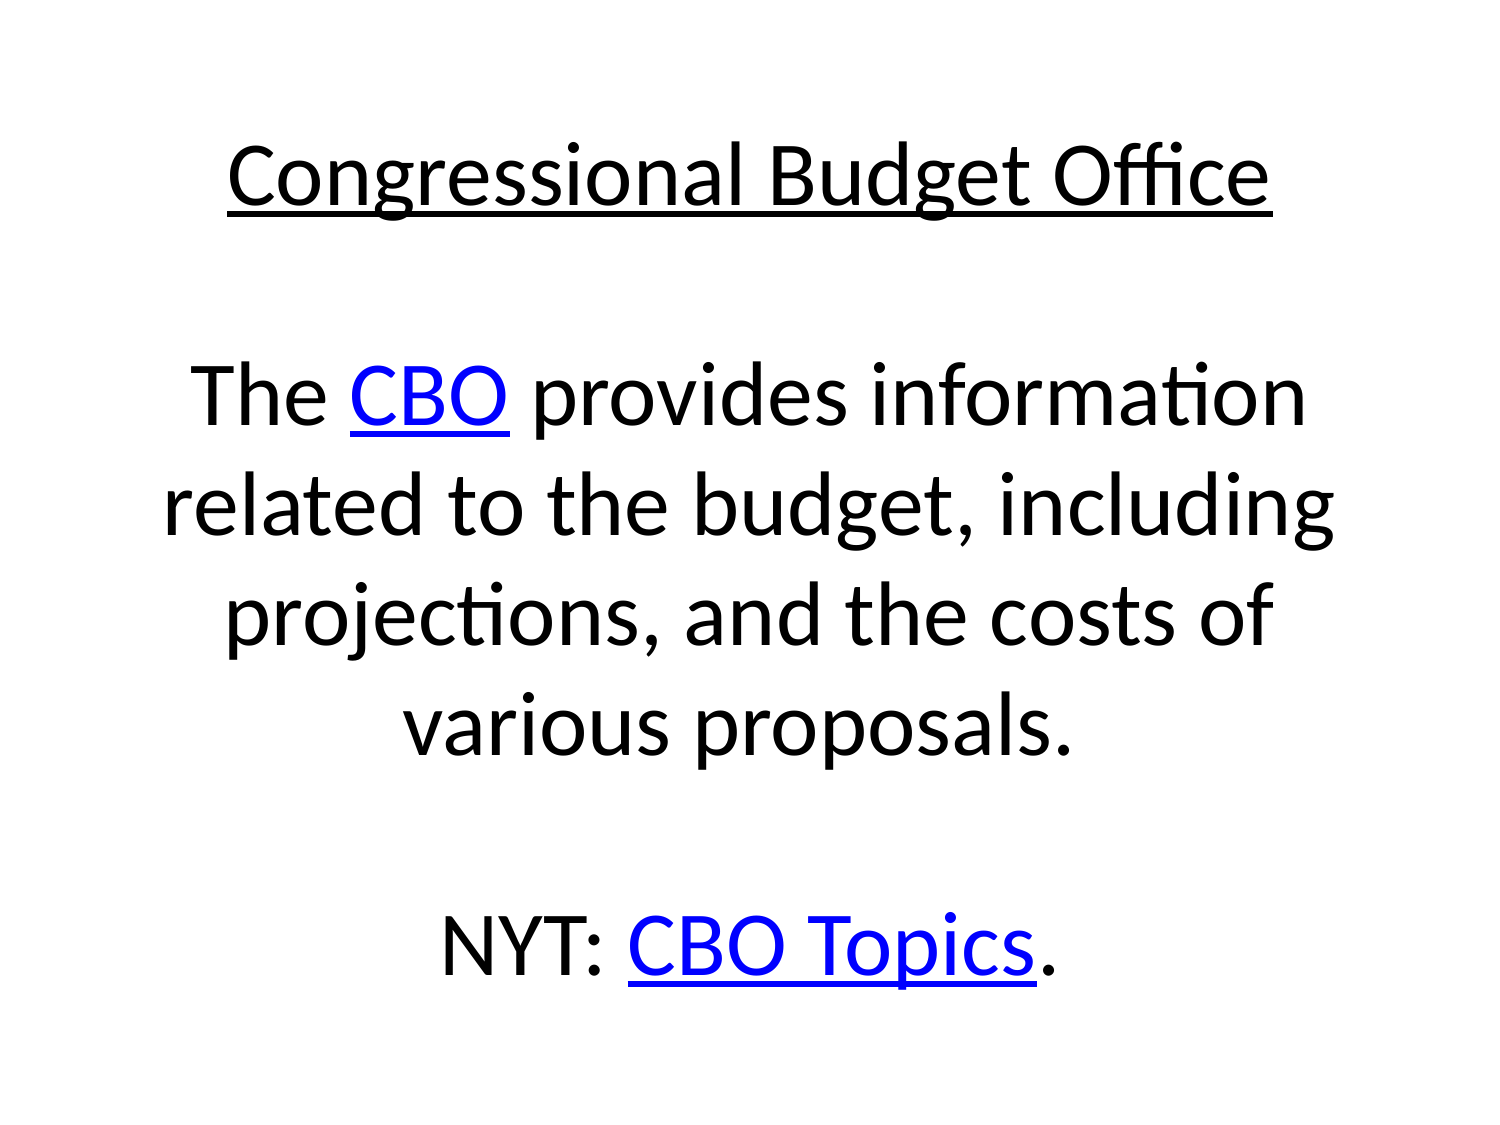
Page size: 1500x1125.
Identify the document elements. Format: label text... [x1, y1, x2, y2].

title Congressional Budget Office The CBO provides information related to the budget, including projections, and the costs of various proposals. NYT: CBO Topics. [74, 44, 1426, 1063]
